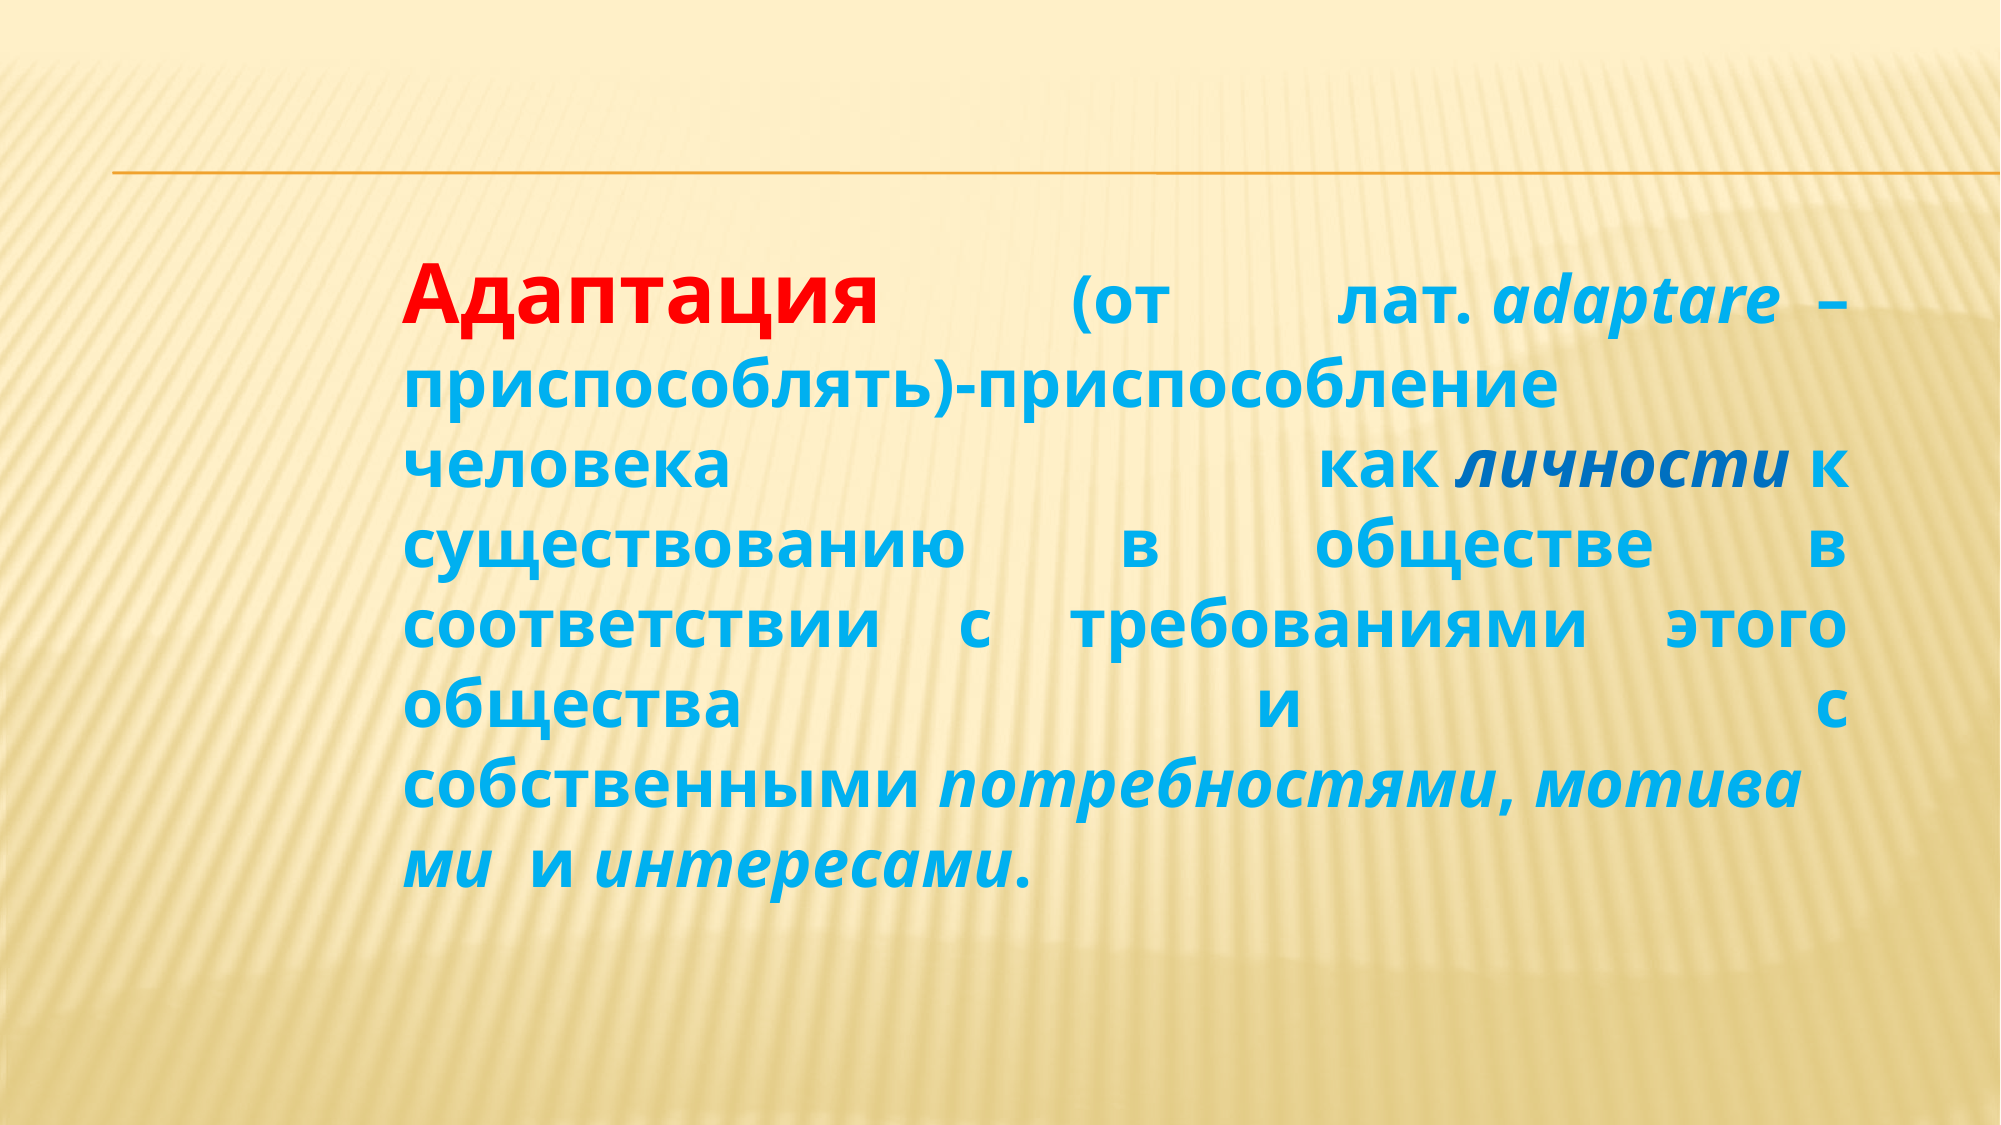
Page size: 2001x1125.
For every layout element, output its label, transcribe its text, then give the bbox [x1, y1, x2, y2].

list Адаптация (от лат. adaptare – приспособлять)-приспособление человека как личности к существованию в обществе в соответствии с требованиями этого общества и с собственными потребностями, мотивами и интересами. [387, 233, 1865, 948]
